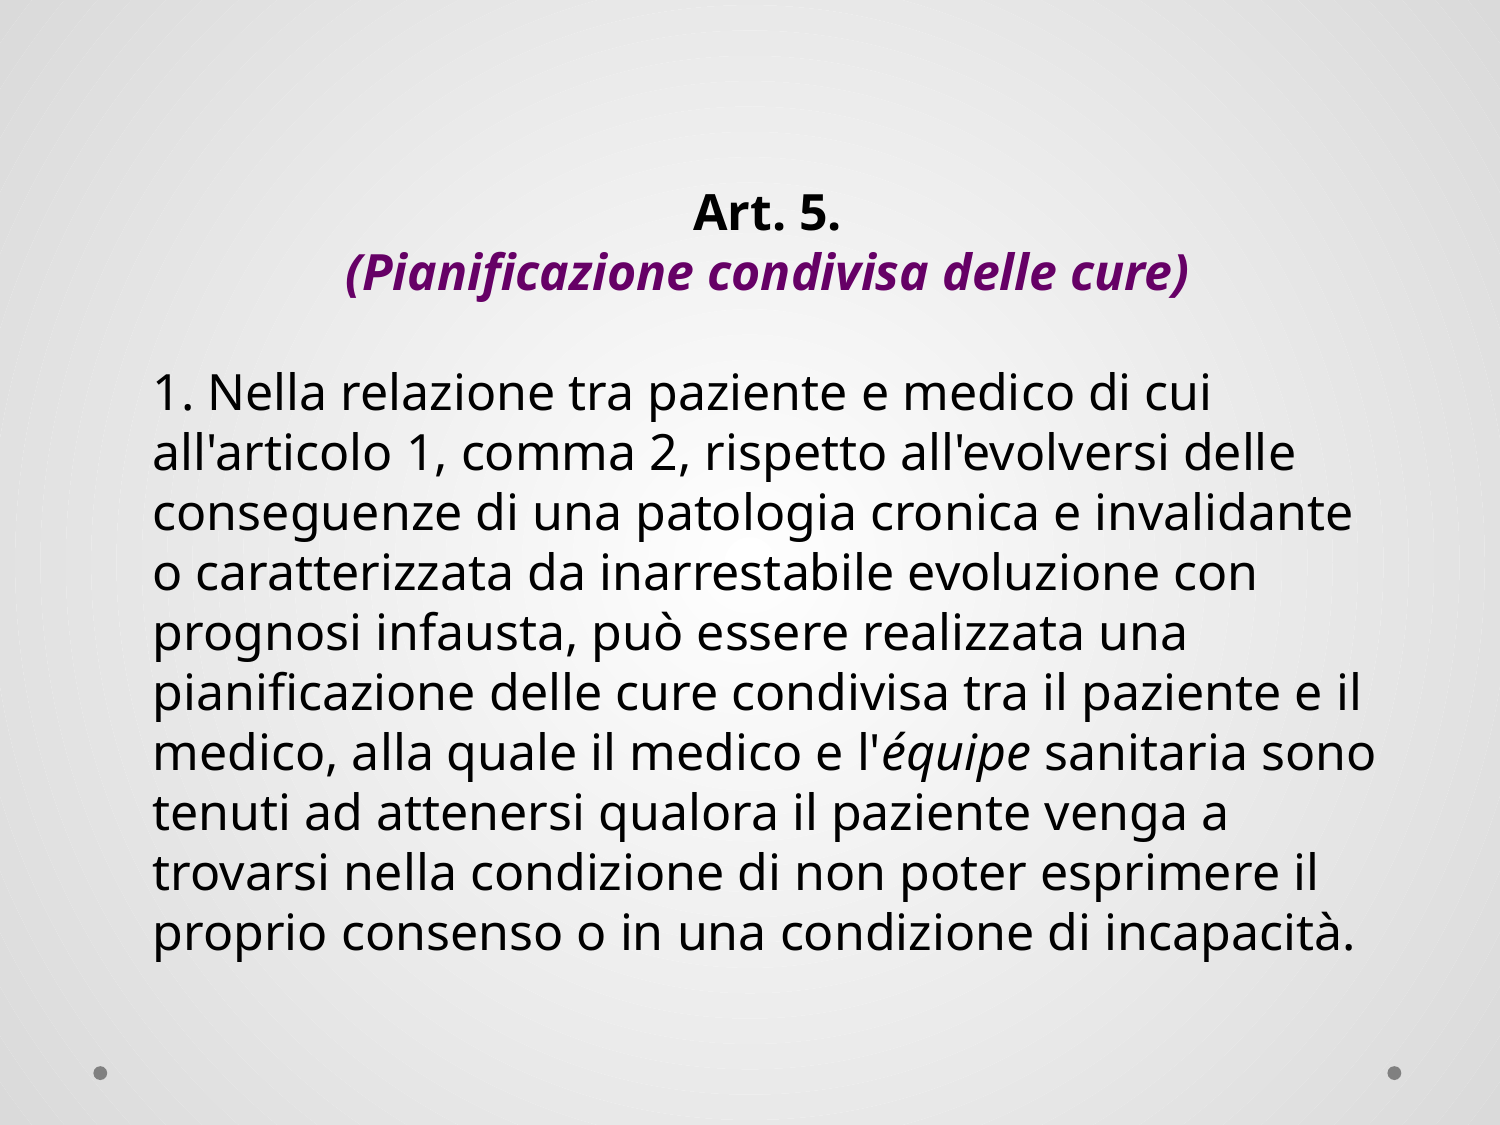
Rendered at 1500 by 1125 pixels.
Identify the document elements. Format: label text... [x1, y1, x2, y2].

text_box Art. 5. (Pianificazione condivisa delle cure) 1. Nella relazione tra paziente e medico di cui all'articolo 1, comma 2, rispetto all'evolversi delle conseguenze di una patologia cronica e invalidante o caratterizzata da inarrestabile evoluzione con prognosi infausta, può essere realizzata una pianificazione delle cure condivisa tra il paziente e il medico, alla quale il medico e l'équipe sanitaria sono tenuti ad attenersi qualora il paziente venga a trovarsi nella condizione di non poter esprimere il proprio consenso o in una condizione di incapacità. [137, 173, 1411, 968]
